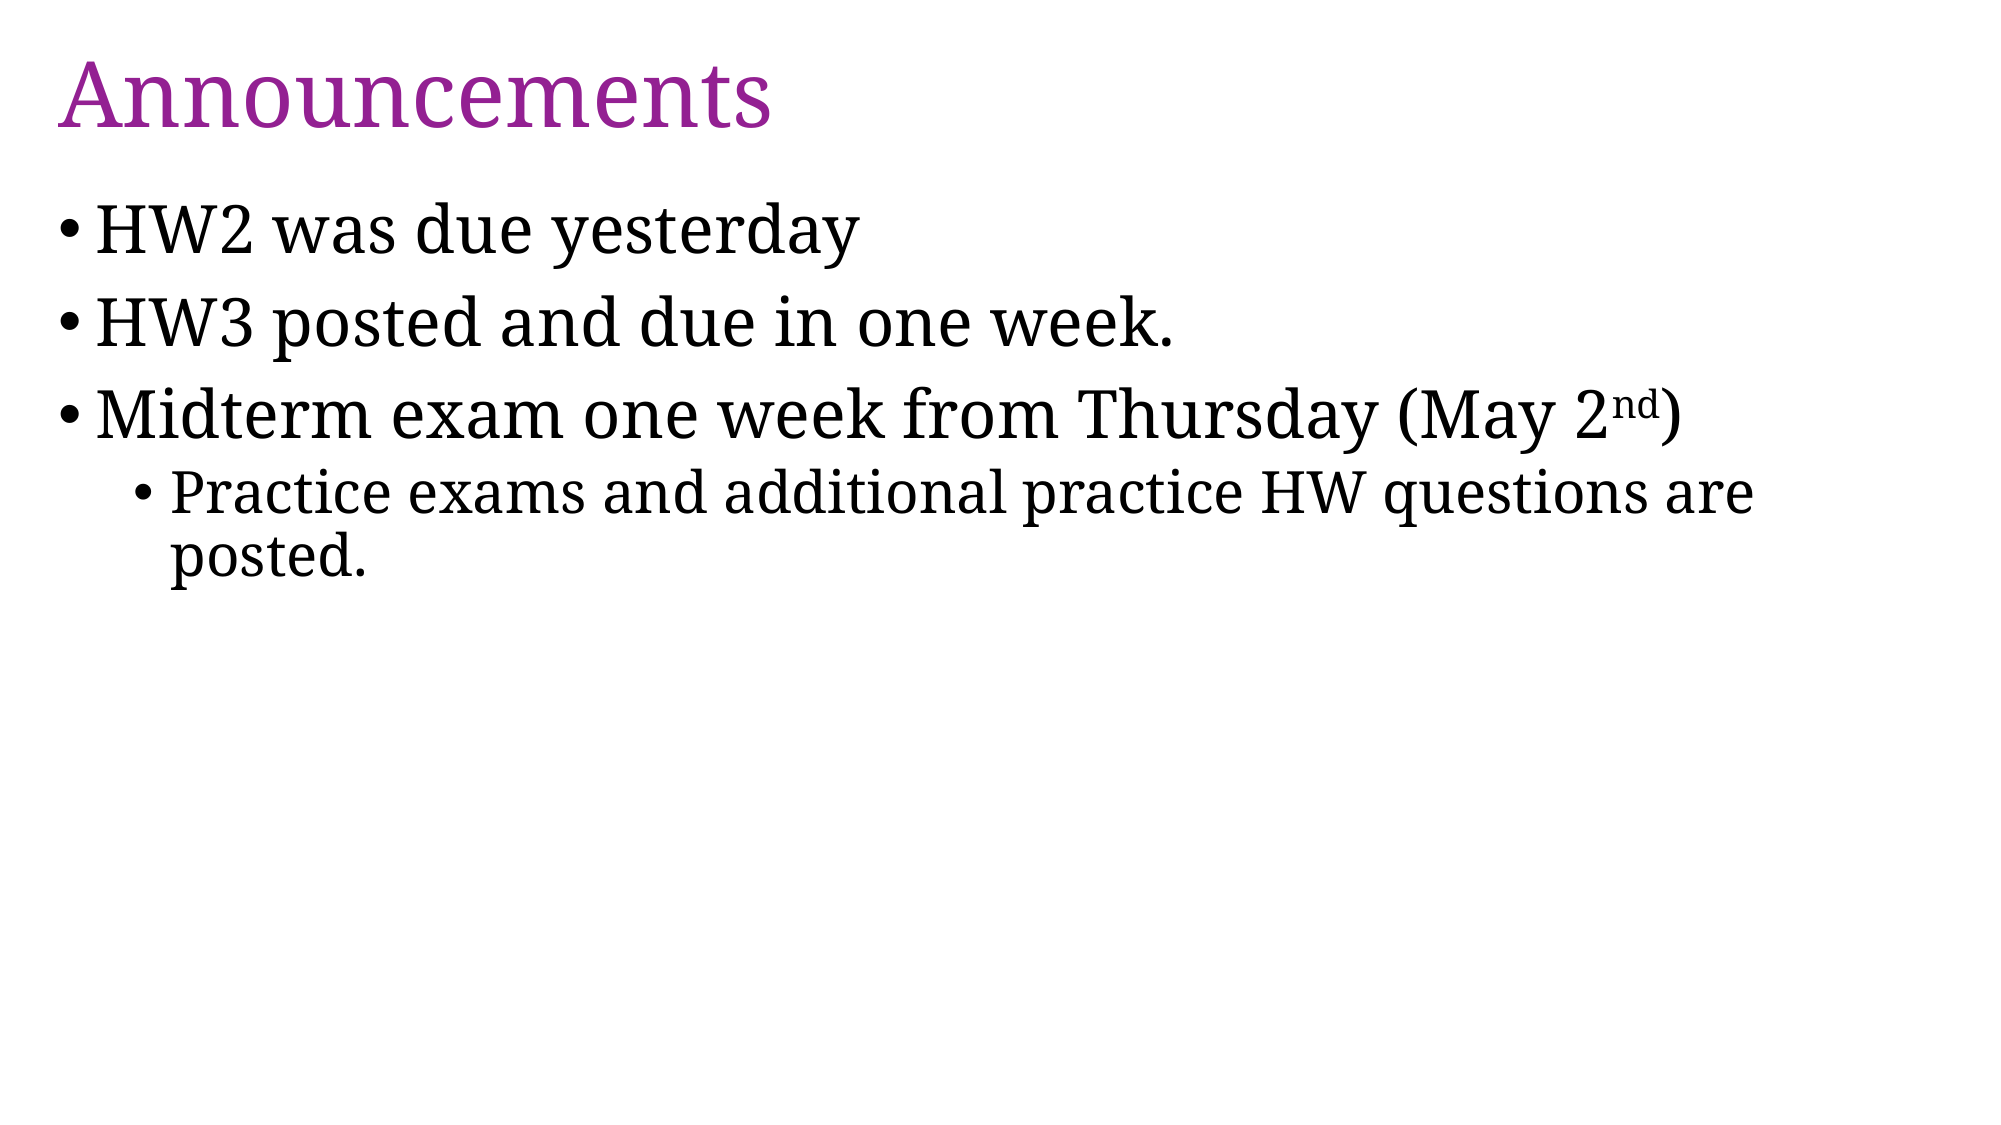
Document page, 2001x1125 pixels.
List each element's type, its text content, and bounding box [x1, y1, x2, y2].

list HW2 was due yesterday HW3 posted and due in one week. Midterm exam one week from Thursday (May 2nd) Practice exams and additional practice HW questions are posted. [43, 188, 1953, 1106]
title Announcements [43, 25, 1953, 171]
